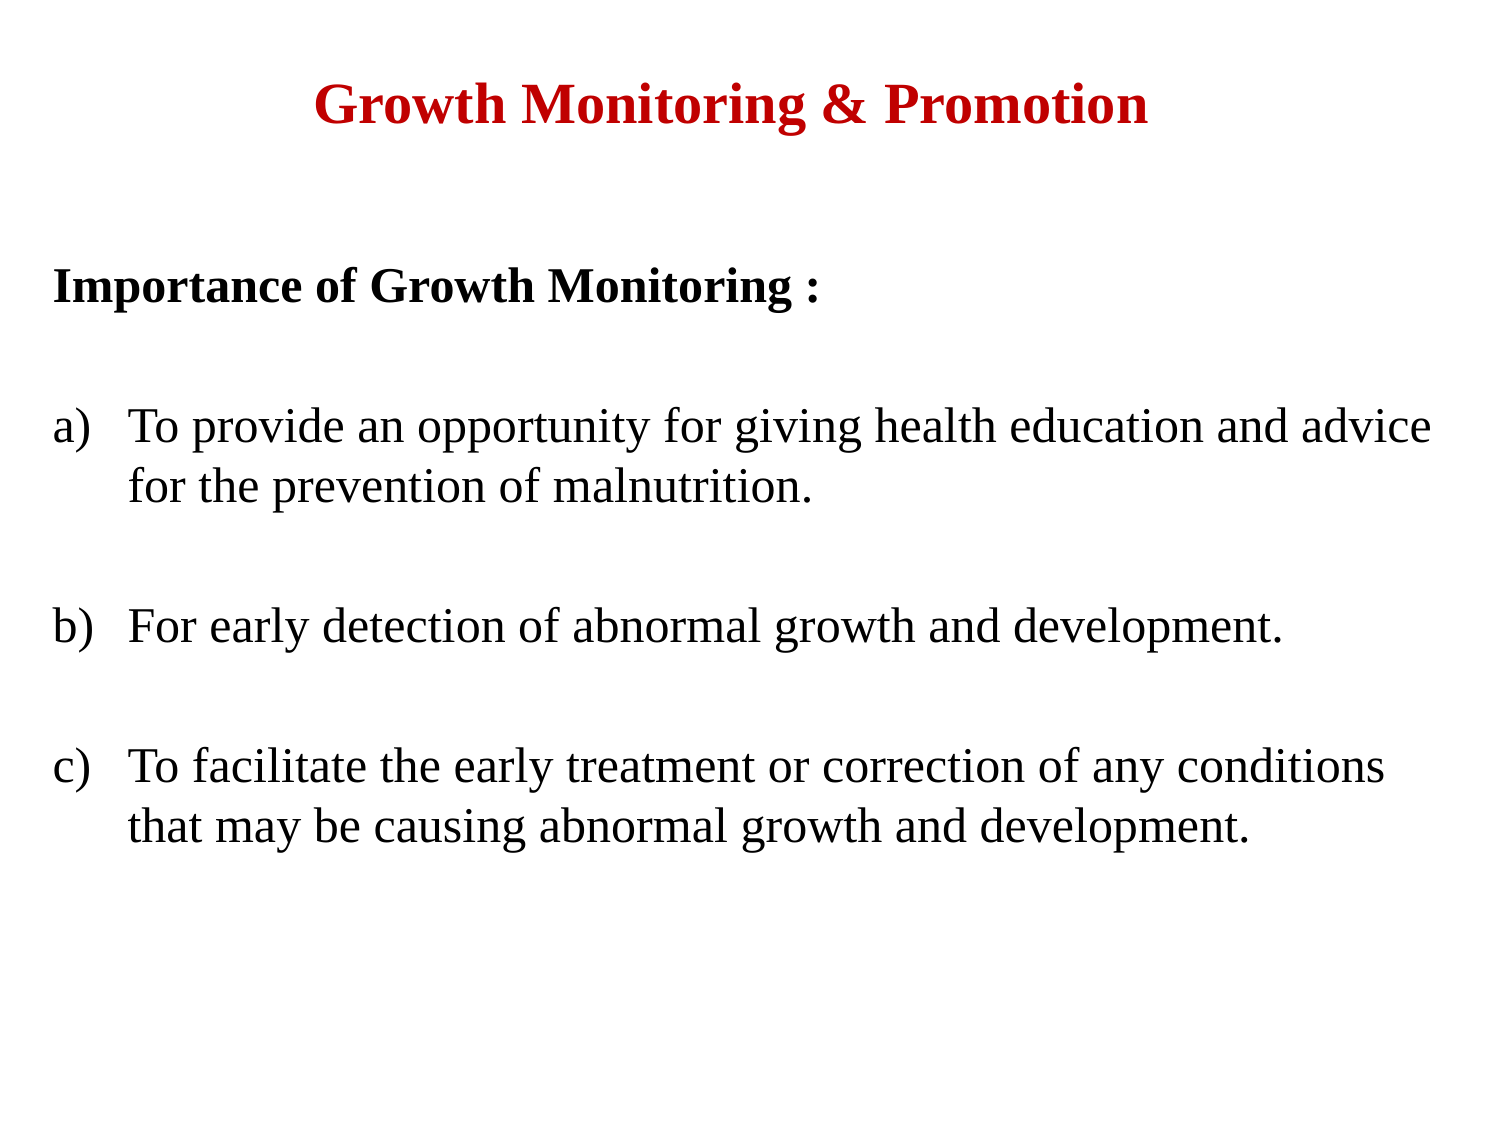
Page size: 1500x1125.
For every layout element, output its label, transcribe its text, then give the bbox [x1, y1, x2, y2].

list Importance of Growth Monitoring : To provide an opportunity for giving health education and advice for the prevention of malnutrition. For early detection of abnormal growth and development. To facilitate the early treatment or correction of any conditions that may be causing abnormal growth and development. [37, 174, 1463, 1125]
title Growth Monitoring & Promotion [0, 37, 1463, 163]
